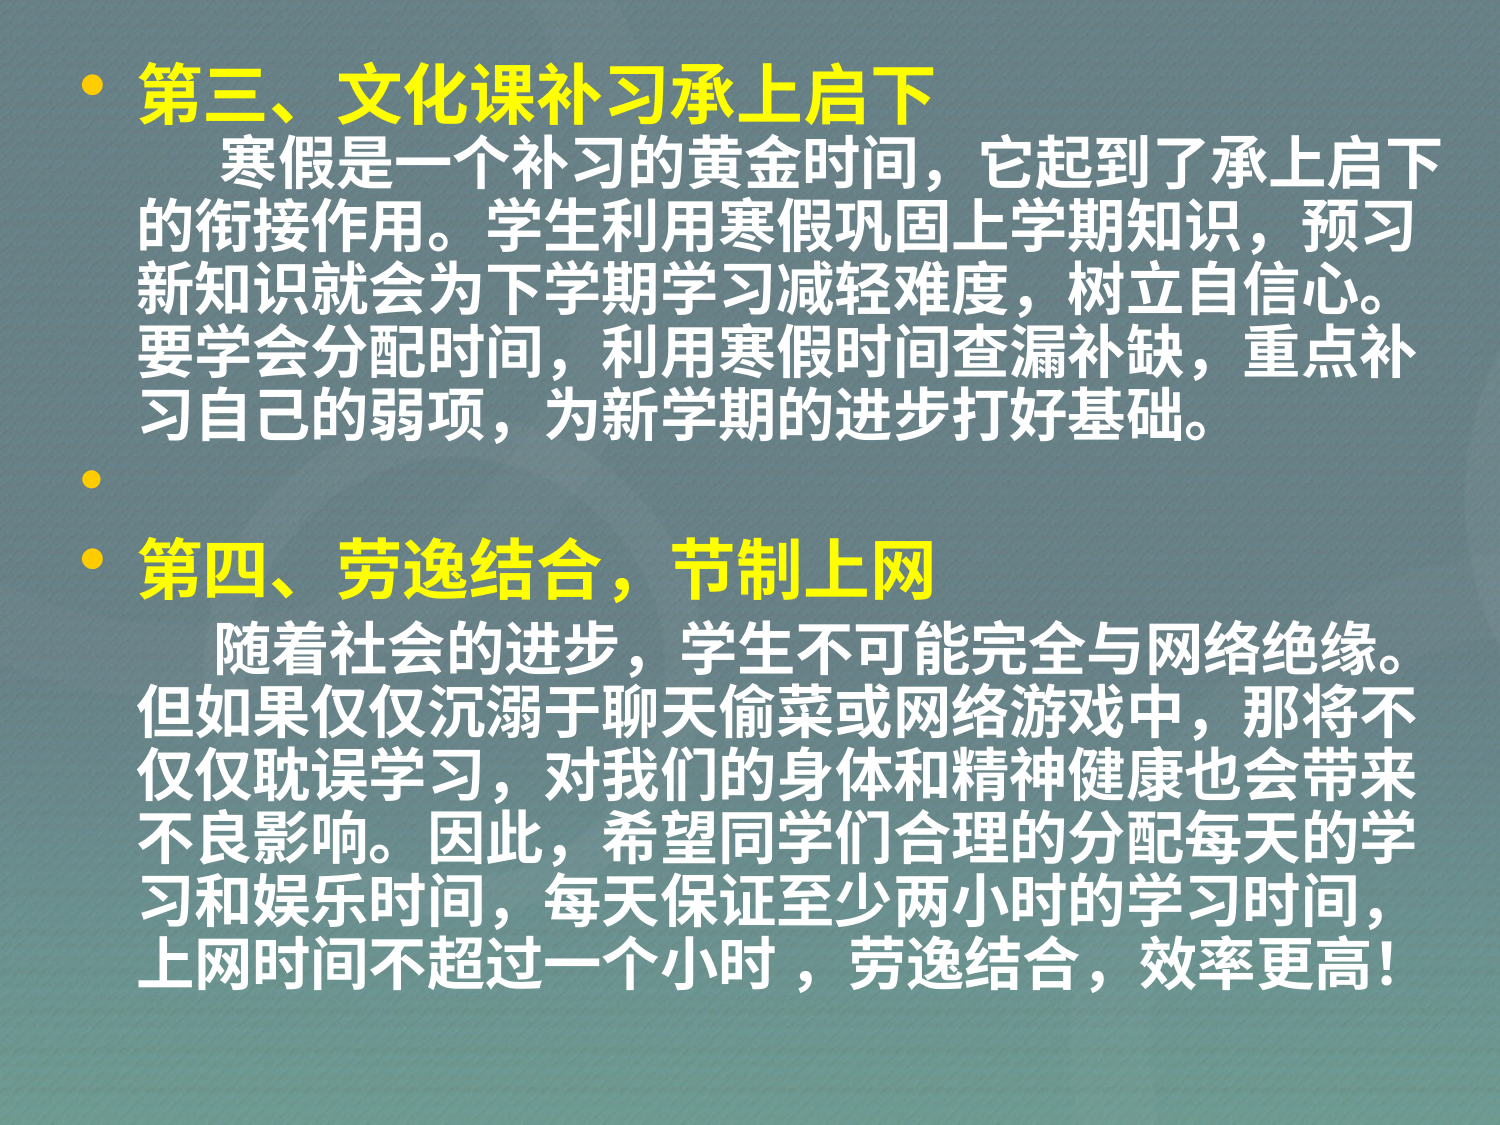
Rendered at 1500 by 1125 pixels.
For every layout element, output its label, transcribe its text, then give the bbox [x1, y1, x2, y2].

picture [0, 0, 1500, 1125]
list 第三、文化课补习承上启下 寒假是一个补习的黄金时间，它起到了承上启下的衔接作用。学生利用寒假巩固上学期知识，预习新知识就会为下学期学习减轻难度，树立自信心。要学会分配时间，利用寒假时间查漏补缺，重点补习自己的弱项，为新学期的进步打好基础。 第四、劳逸结合，节制上网 随着社会的进步，学生不可能完全与网络绝缘。但如果仅仅沉溺于聊天偷菜或网络游戏中，那将不仅仅耽误学习，对我们的身体和精神健康也会带来不良影响。因此，希望同学们合理的分配每天的学习和娱乐时间，每天保证至少两小时的学习时间，上网时间不超过一个小时 ，劳逸结合，效率更高！ [64, 54, 1471, 894]
